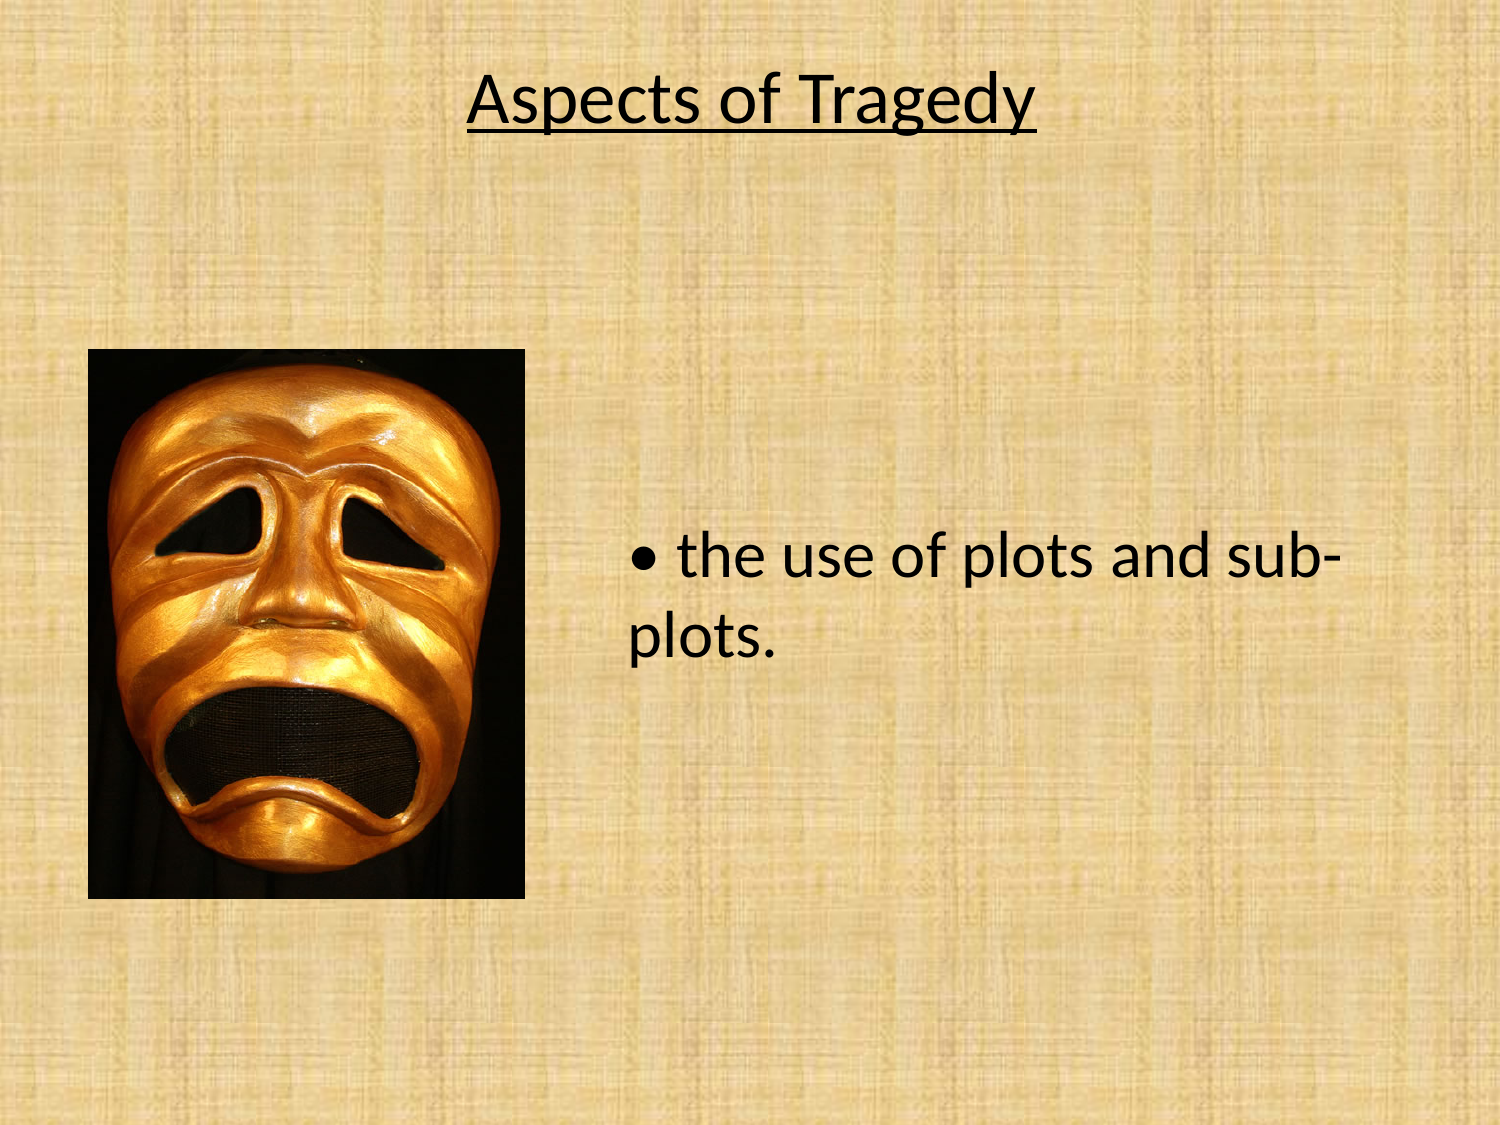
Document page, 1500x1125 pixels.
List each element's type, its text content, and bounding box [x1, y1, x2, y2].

title Aspects of Tragedy [76, 0, 1427, 188]
picture [0, 0, 1500, 1125]
text_box • the use of plots and sub-plots. [613, 503, 1469, 679]
